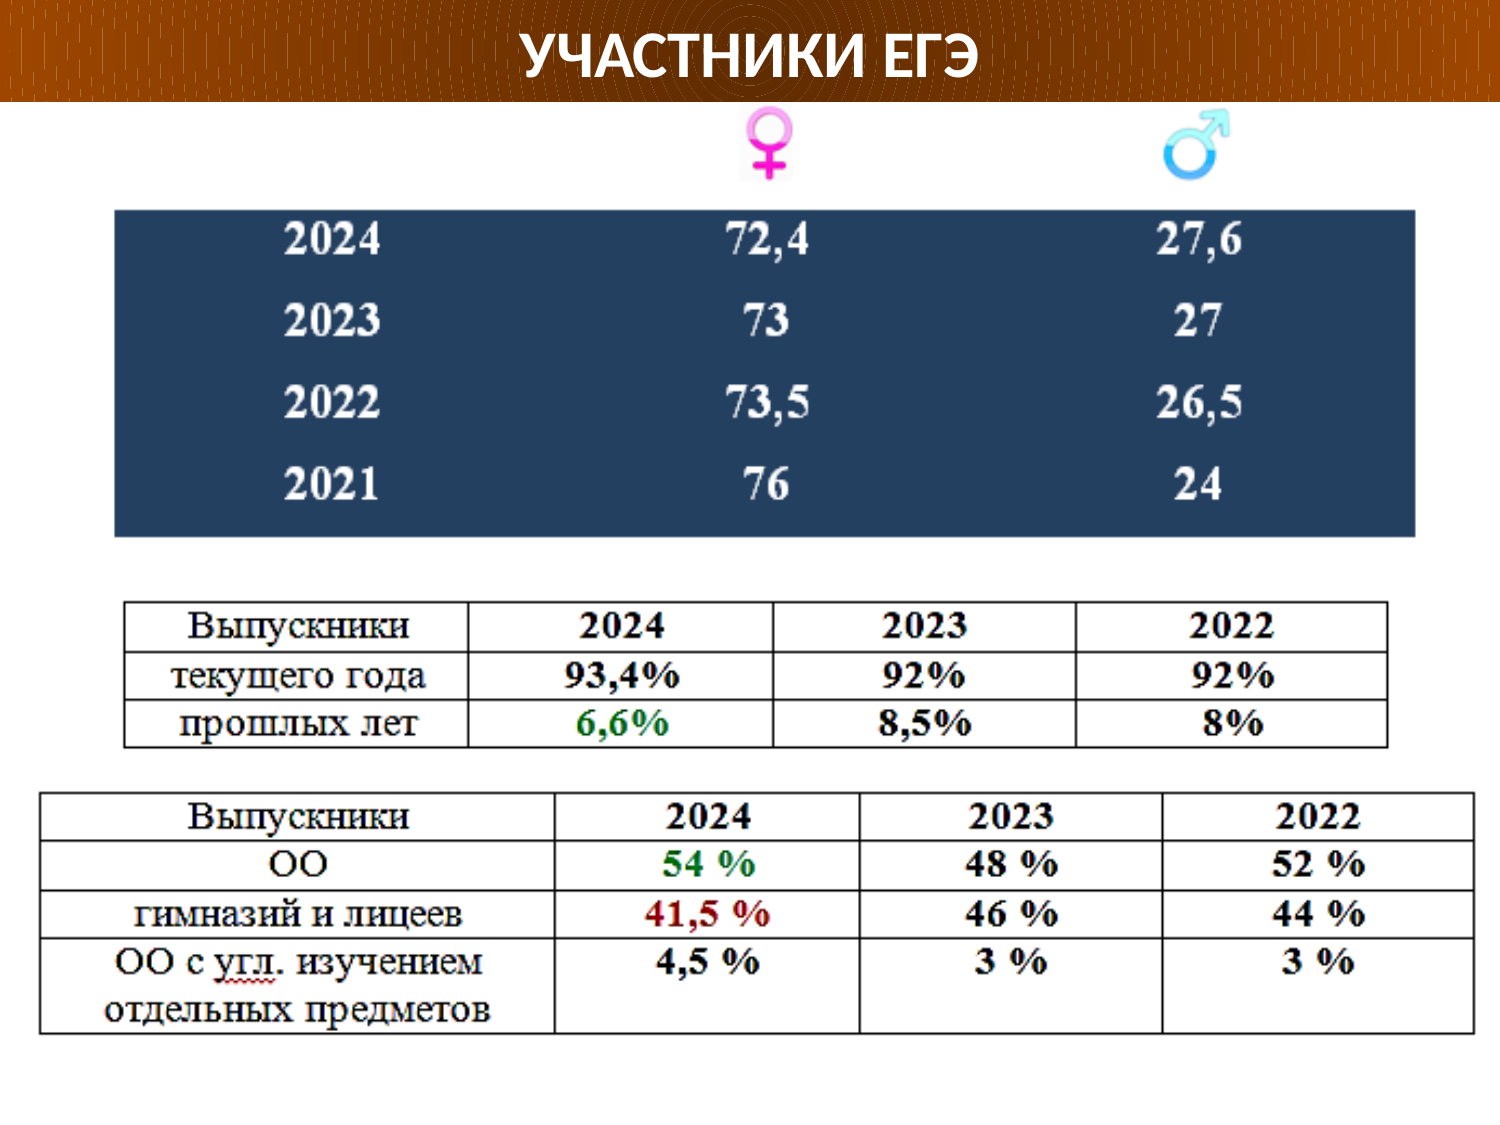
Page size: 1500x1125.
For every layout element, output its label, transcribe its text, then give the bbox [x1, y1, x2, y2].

picture [0, 554, 1500, 1083]
text_box УЧАСТНИКИ ЕГЭ [0, 0, 1500, 102]
picture [92, 77, 1427, 551]
